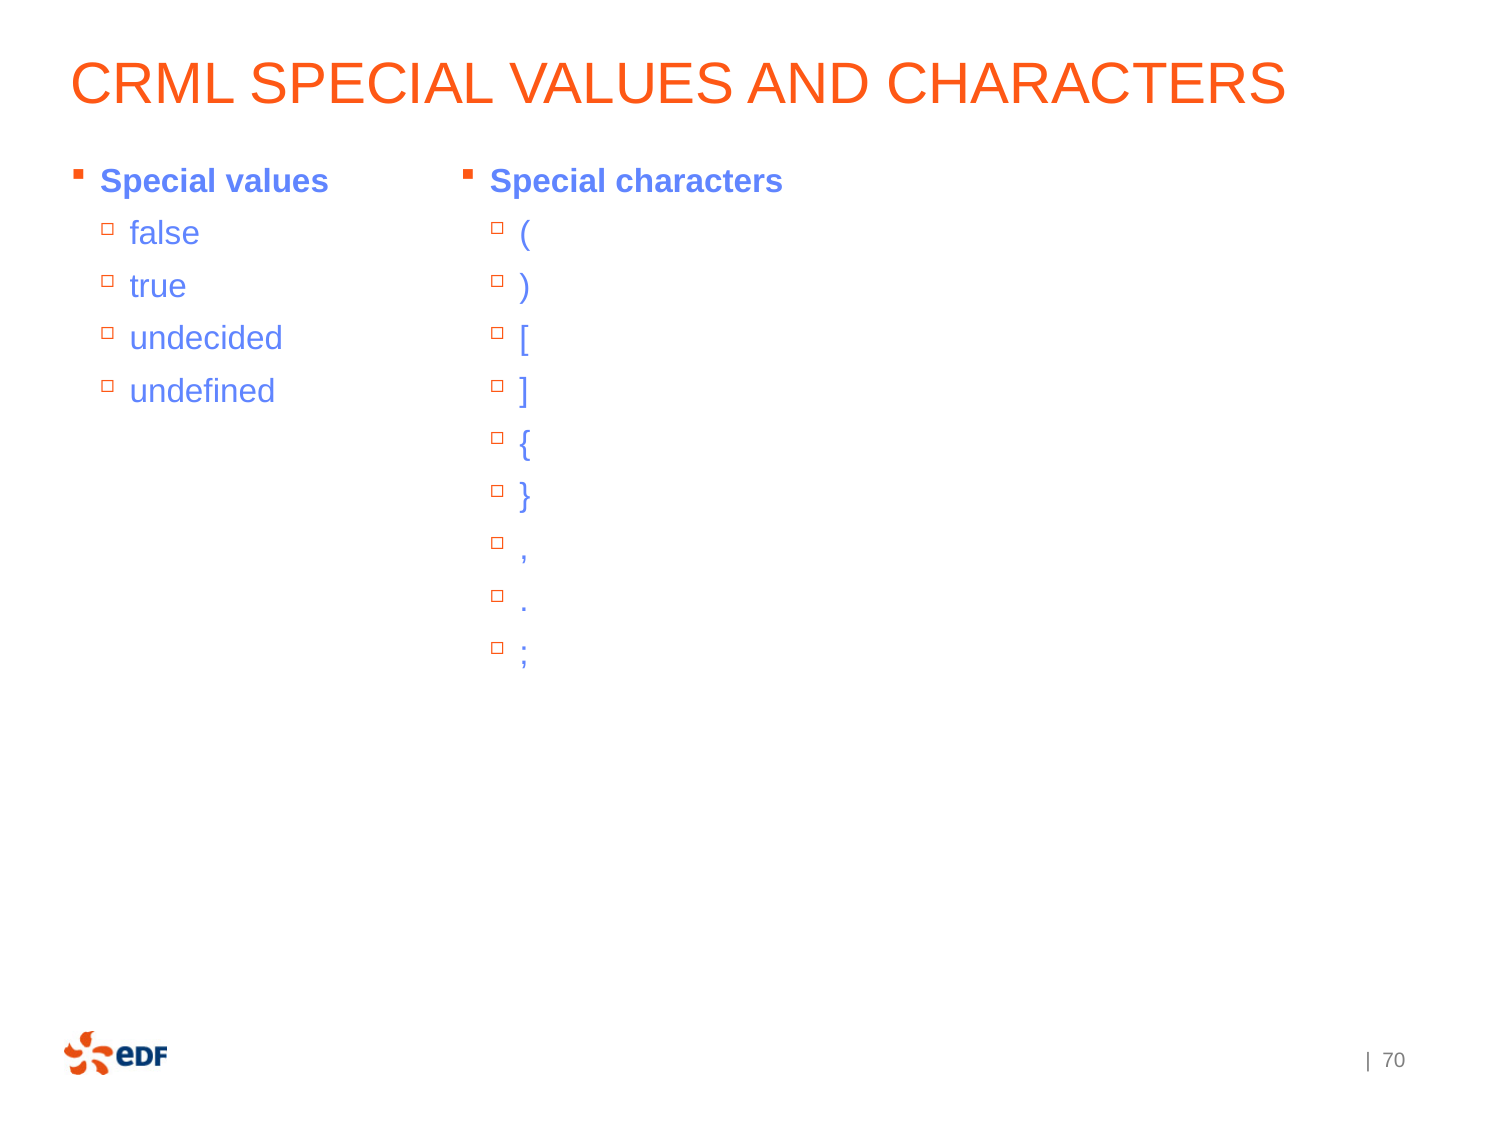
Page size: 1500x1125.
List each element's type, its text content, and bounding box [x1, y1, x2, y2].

picture [64, 1031, 167, 1075]
text_box Special characters ( ) [ ] { } , . ; [454, 158, 841, 705]
text_box Special values false true undecided undefined [64, 158, 396, 440]
title CRML special values and characters [64, 45, 1436, 185]
